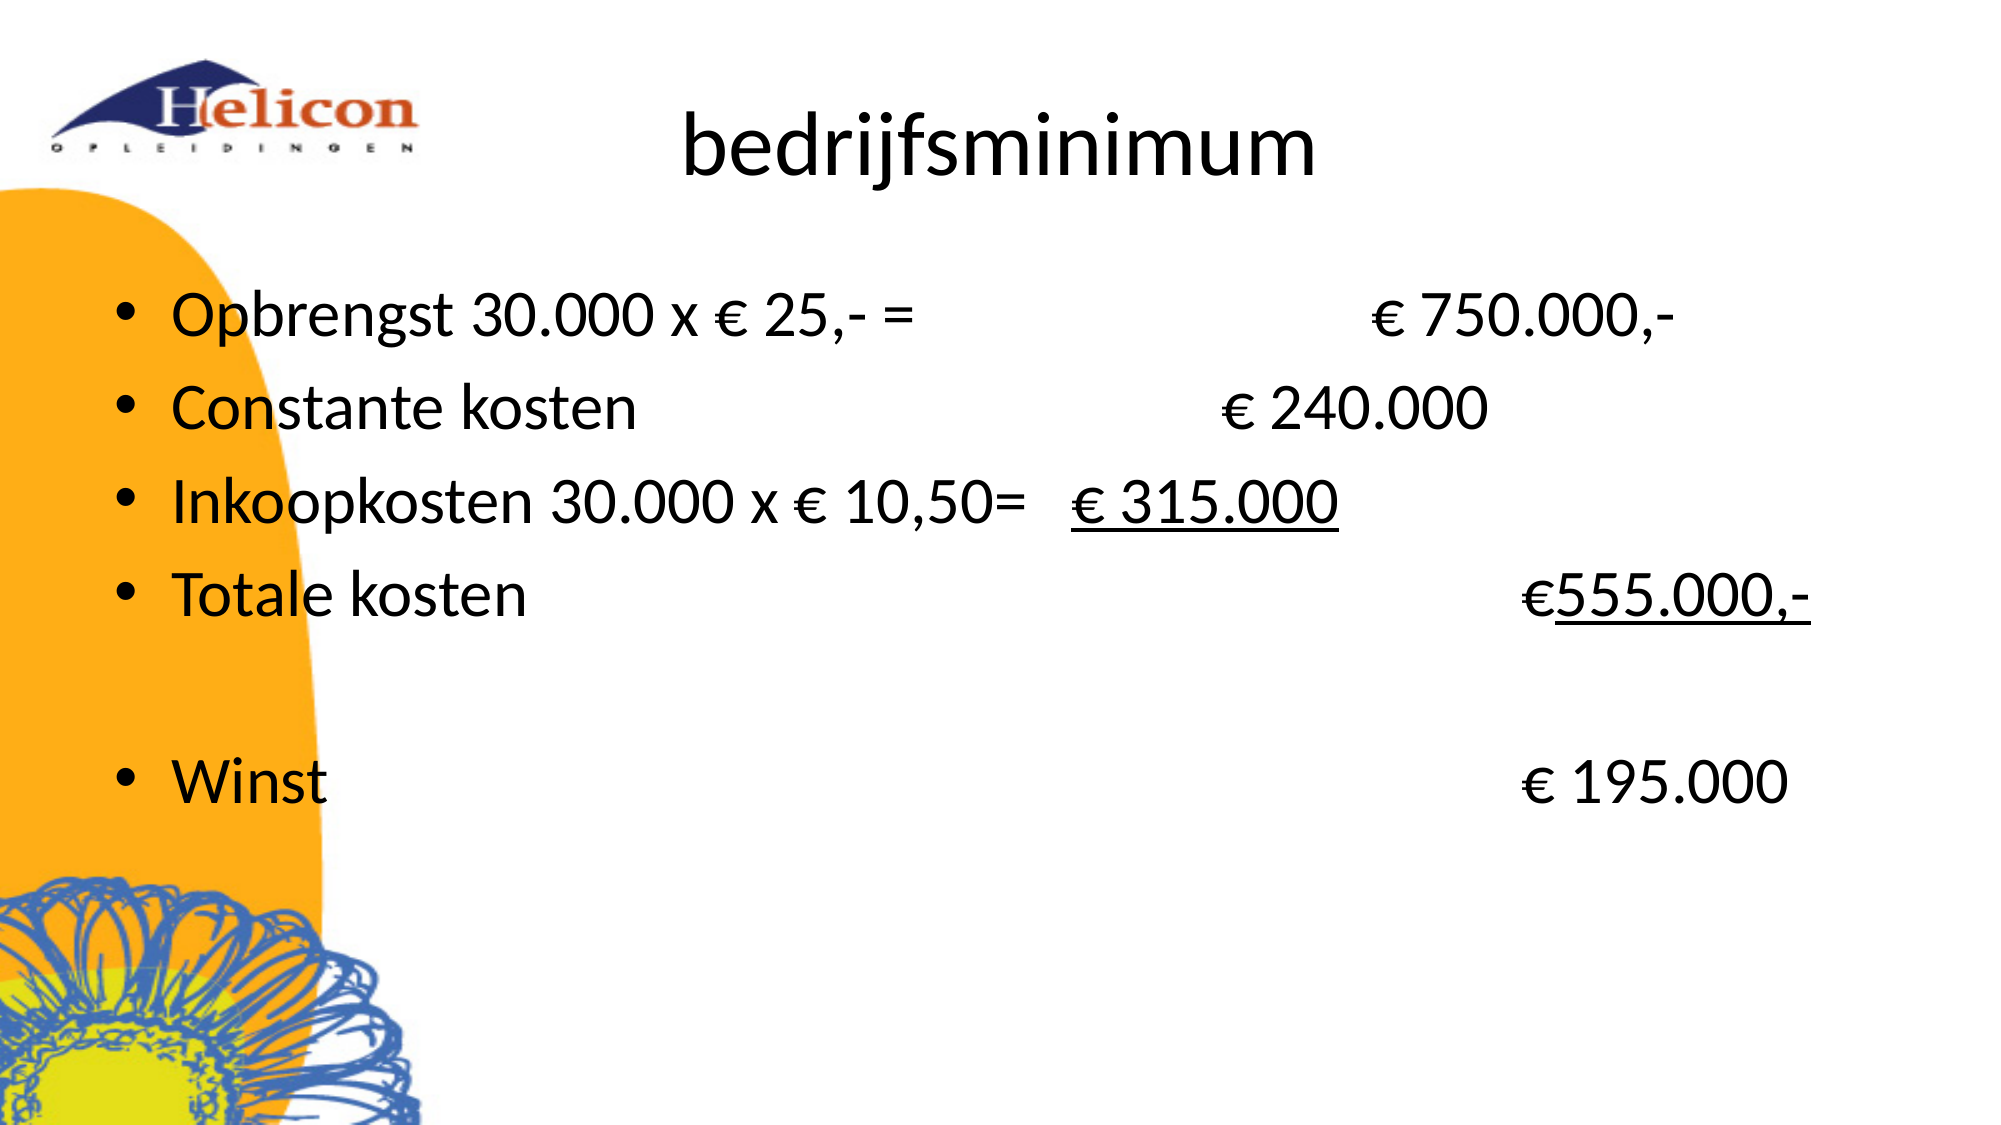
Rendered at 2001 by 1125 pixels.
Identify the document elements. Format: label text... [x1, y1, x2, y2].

picture [0, 0, 2001, 1125]
title bedrijfsminimum [99, 45, 1900, 233]
list Opbrengst 30.000 x € 25,- = € 750.000,- Constante kosten € 240.000 Inkoopkosten 30.000 x € 10,50= € 315.000 Totale kosten €555.000,- Winst € 195.000 [99, 262, 1900, 1005]
